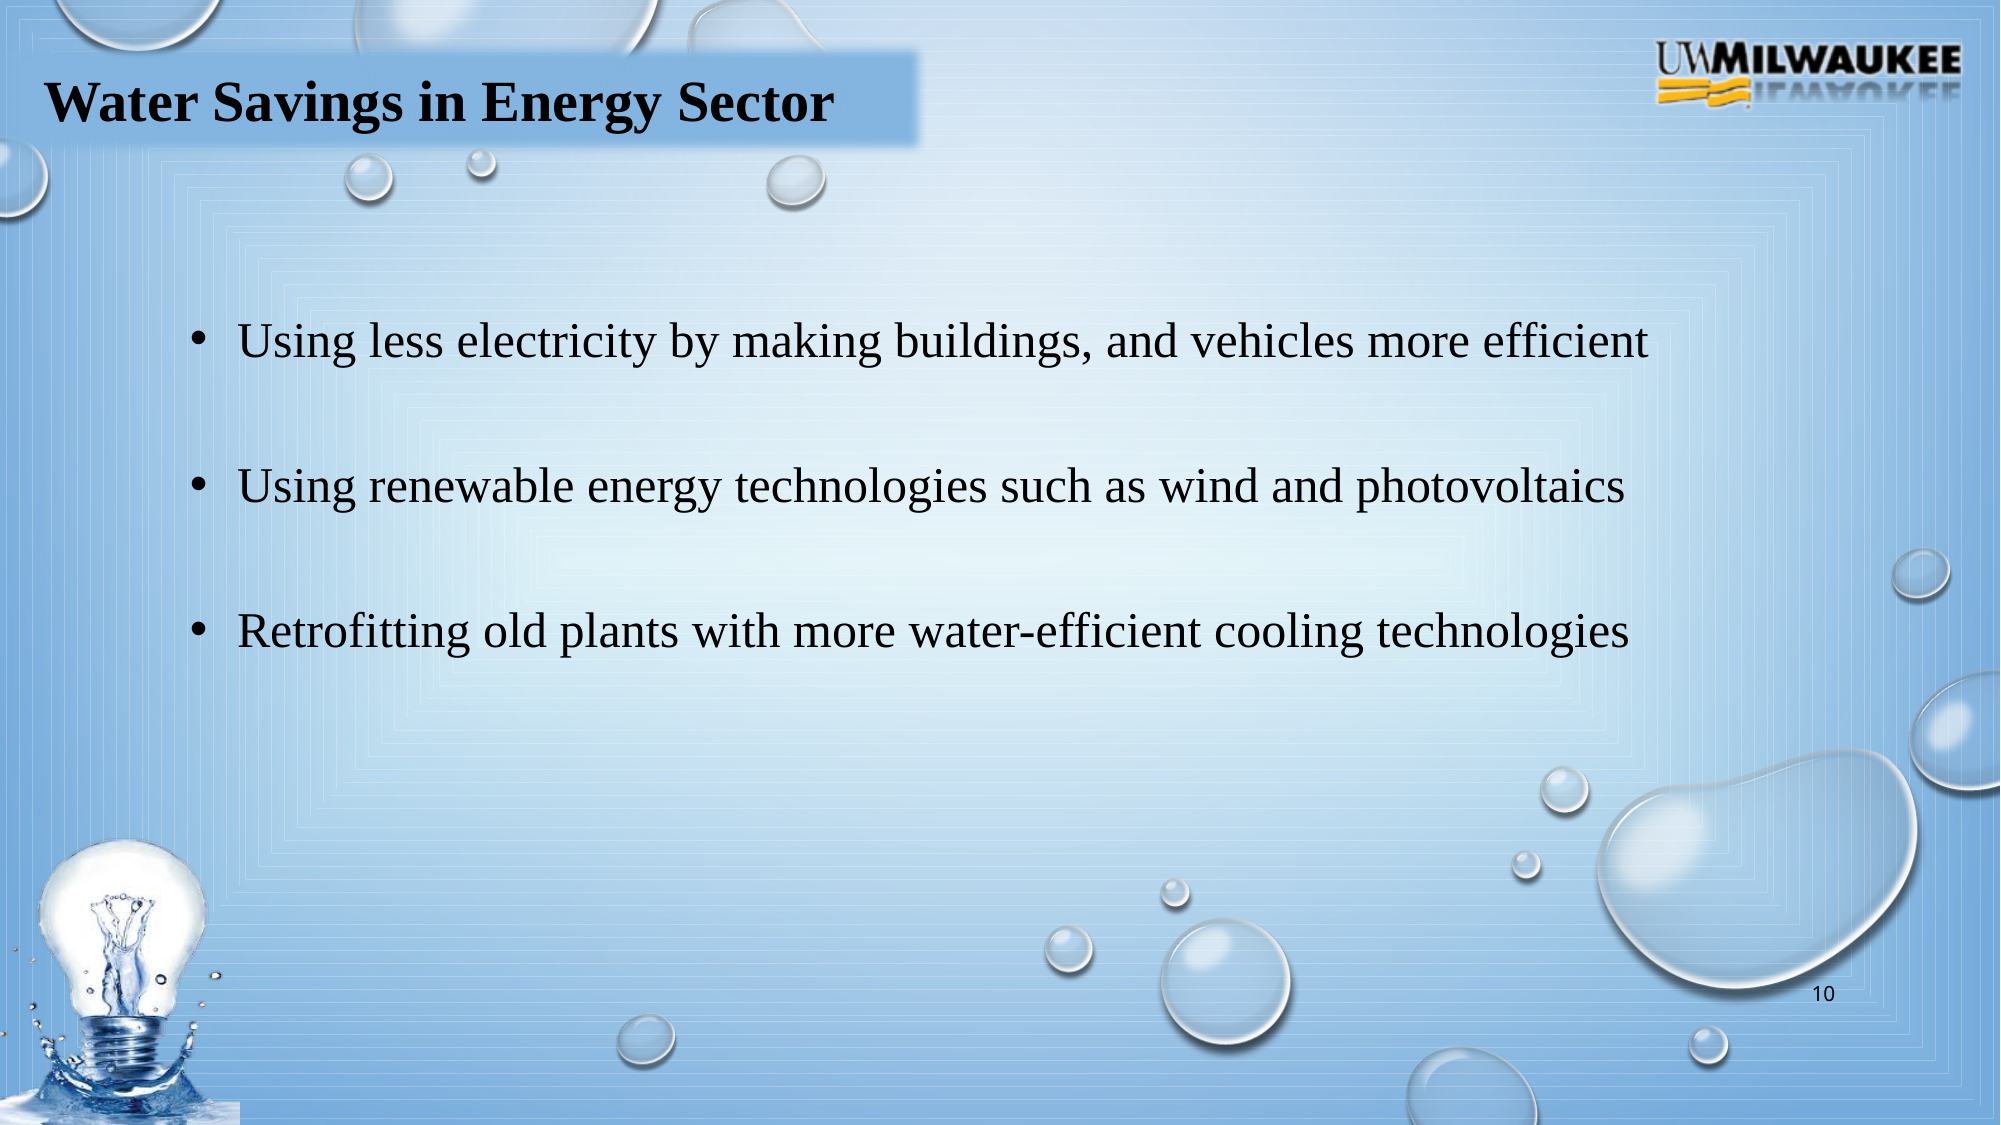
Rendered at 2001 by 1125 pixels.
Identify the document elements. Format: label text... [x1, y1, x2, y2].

picture [0, 0, 2000, 1125]
slide_number 10 [1724, 965, 1851, 1025]
text_box Using less electricity by making buildings, and vehicles more efficient Using renewable energy technologies such as wind and photovoltaics Retrofitting old plants with more water-efficient cooling technologies [175, 240, 1740, 666]
text_box Water Savings in Energy Sector [13, 54, 913, 141]
